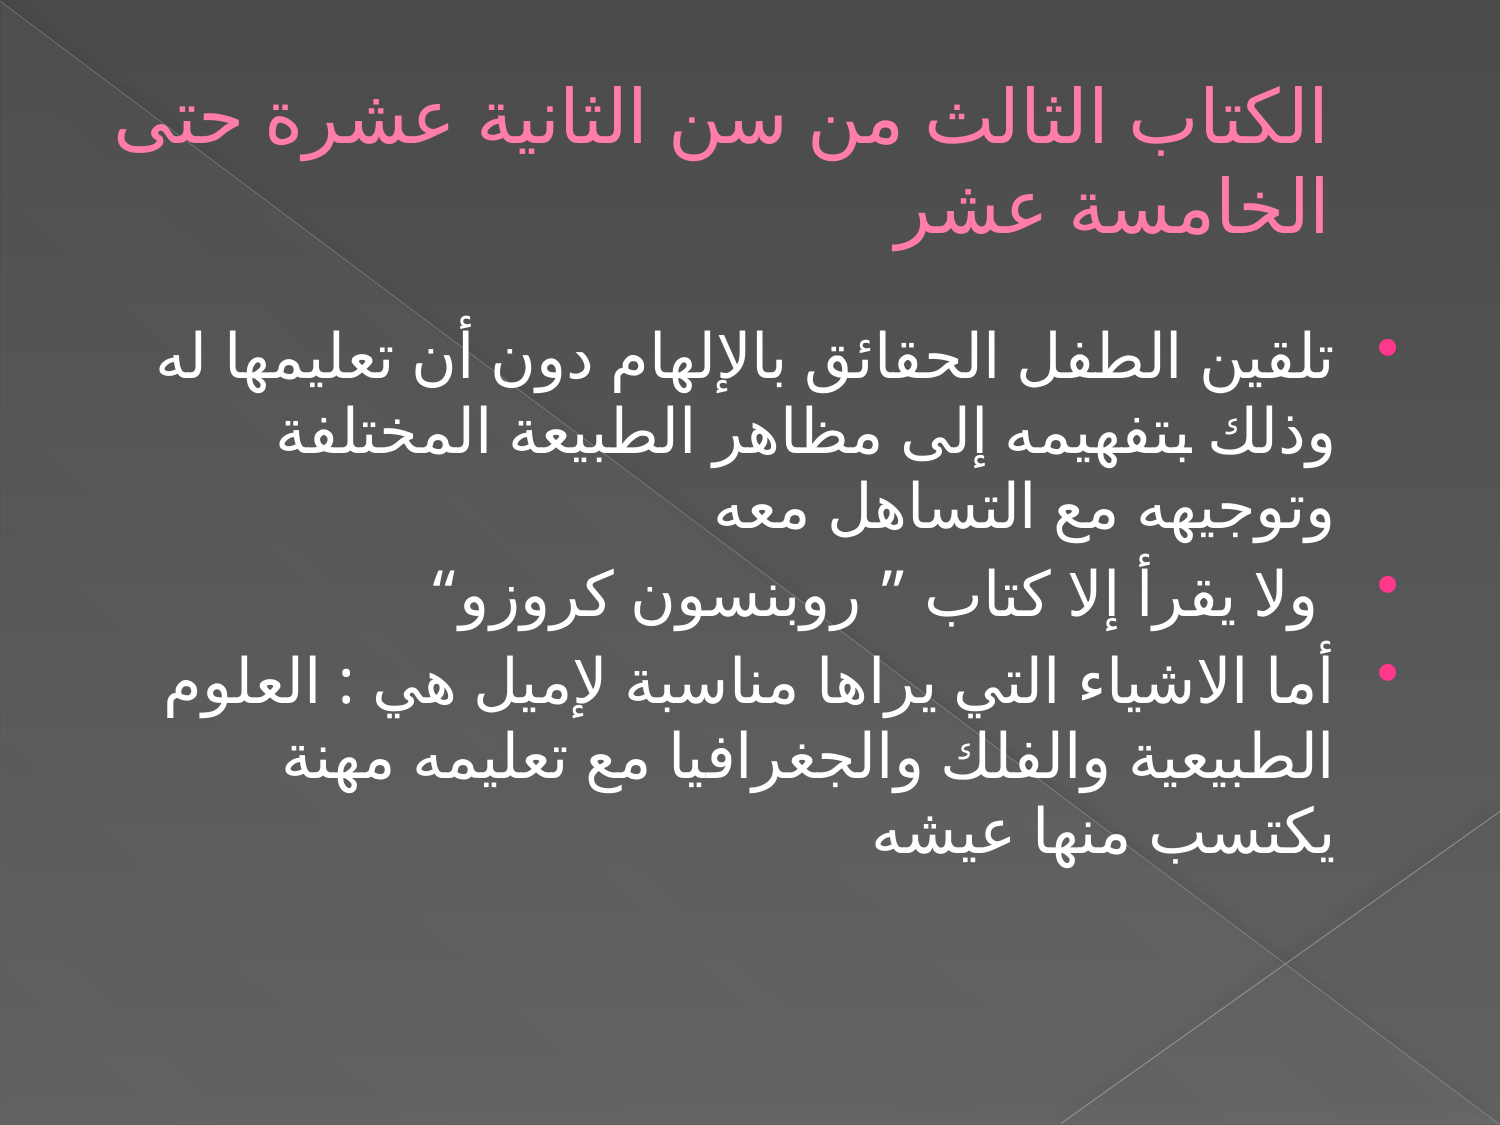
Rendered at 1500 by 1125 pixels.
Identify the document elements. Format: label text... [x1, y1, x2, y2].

list تلقين الطفل الحقائق بالإلهام دون أن تعليمها له وذلك بتفهيمه إلى مظاهر الطبيعة المختلفة وتوجيهه مع التساهل معه ولا يقرأ إلا كتاب ” روبنسون كروزو“ أما الاشياء التي يراها مناسبة لإميل هي : العلوم الطبيعية والفلك والجغرافيا مع تعليمه مهنة يكتسب منها عيشه [75, 308, 1425, 1059]
title الكتاب الثالث من سن الثانية عشرة حتى الخامسة عشر [75, 43, 1425, 274]
